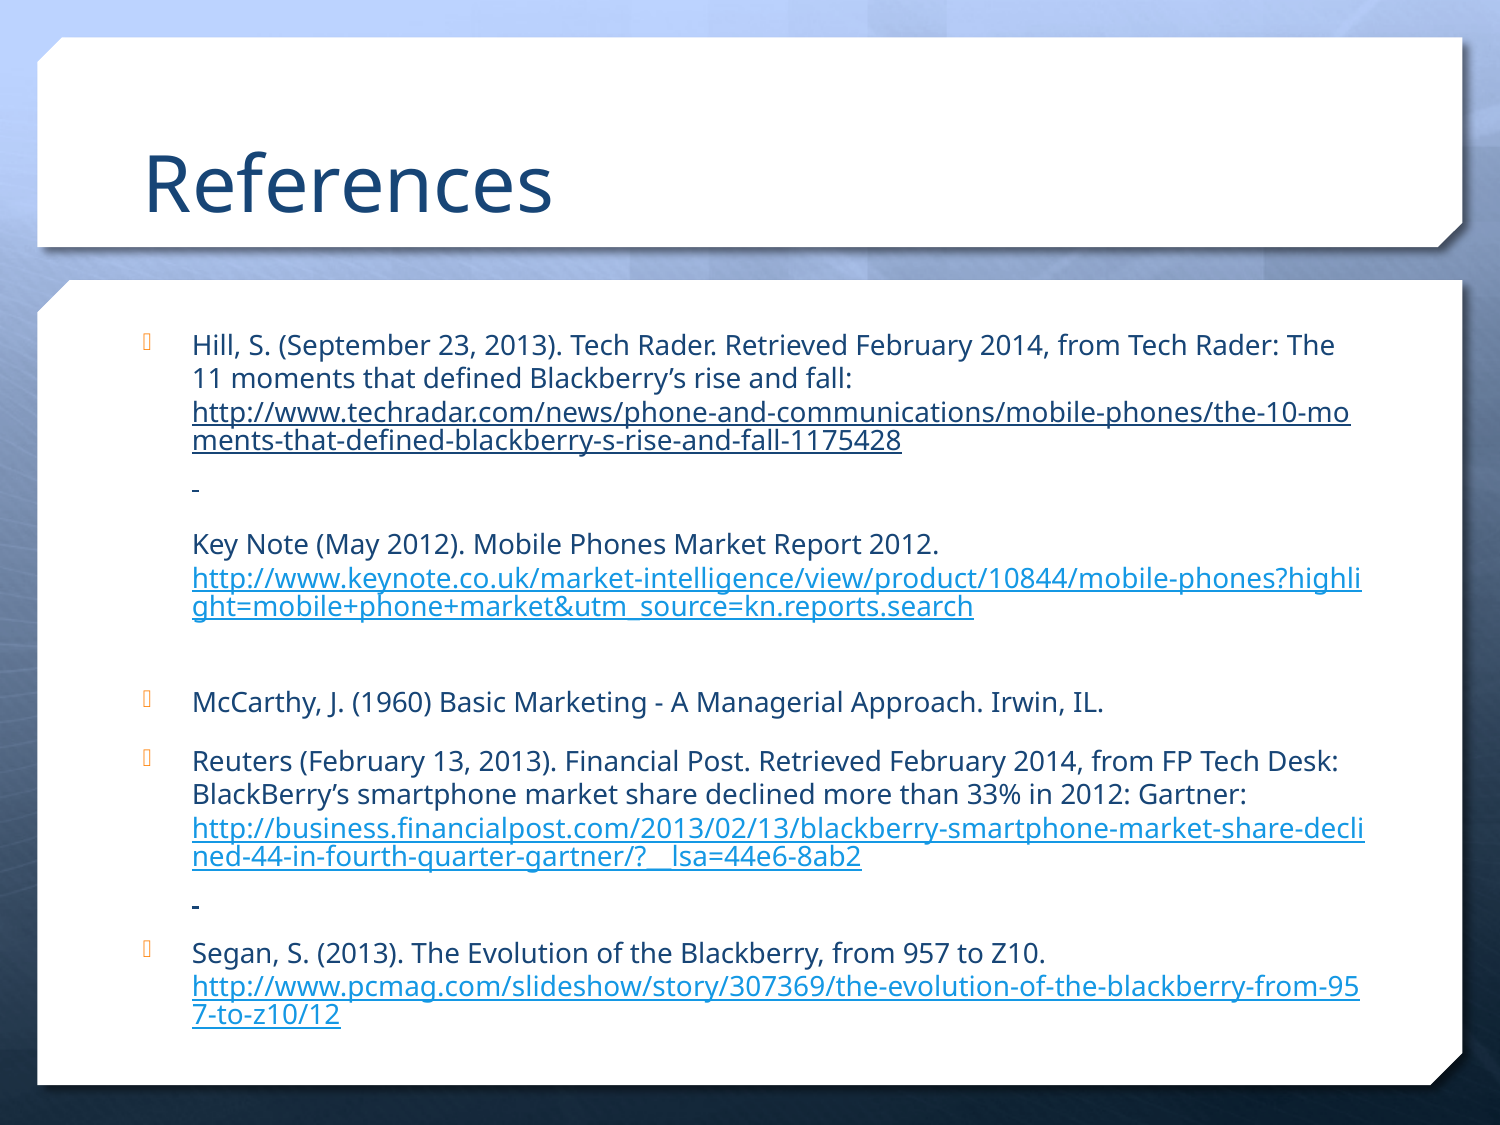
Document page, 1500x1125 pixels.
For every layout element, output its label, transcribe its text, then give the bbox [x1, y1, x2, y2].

list Hill, S. (September 23, 2013). Tech Rader. Retrieved February 2014, from Tech Rader: The 11 moments that defined Blackberry’s rise and fall: http://www.techradar.com/news/phone-and-communications/mobile-phones/the-10-moments-that-defined-blackberry-s-rise-and-fall-1175428 Key Note (May 2012). Mobile Phones Market Report 2012. http://www.keynote.co.uk/market-intelligence/view/product/10844/mobile-phones?highlight=mobile+phone+market&utm_source=kn.reports.search McCarthy, J. (1960) Basic Marketing - A Managerial Approach. Irwin, IL. Reuters (February 13, 2013). Financial Post. Retrieved February 2014, from FP Tech Desk: BlackBerry’s smartphone market share declined more than 33% in 2012: Gartner: http://business.financialpost.com/2013/02/13/blackberry-smartphone-market-share-declined-44-in-fourth-quarter-gartner/?__lsa=44e6-8ab2 Segan, S. (2013). The Evolution of the Blackberry, from 957 to Z10. http://www.pcmag.com/slideshow/story/307369/the-evolution-of-the-blackberry-from-957-to-z10/12 [127, 319, 1372, 978]
title References [127, 48, 1372, 236]
